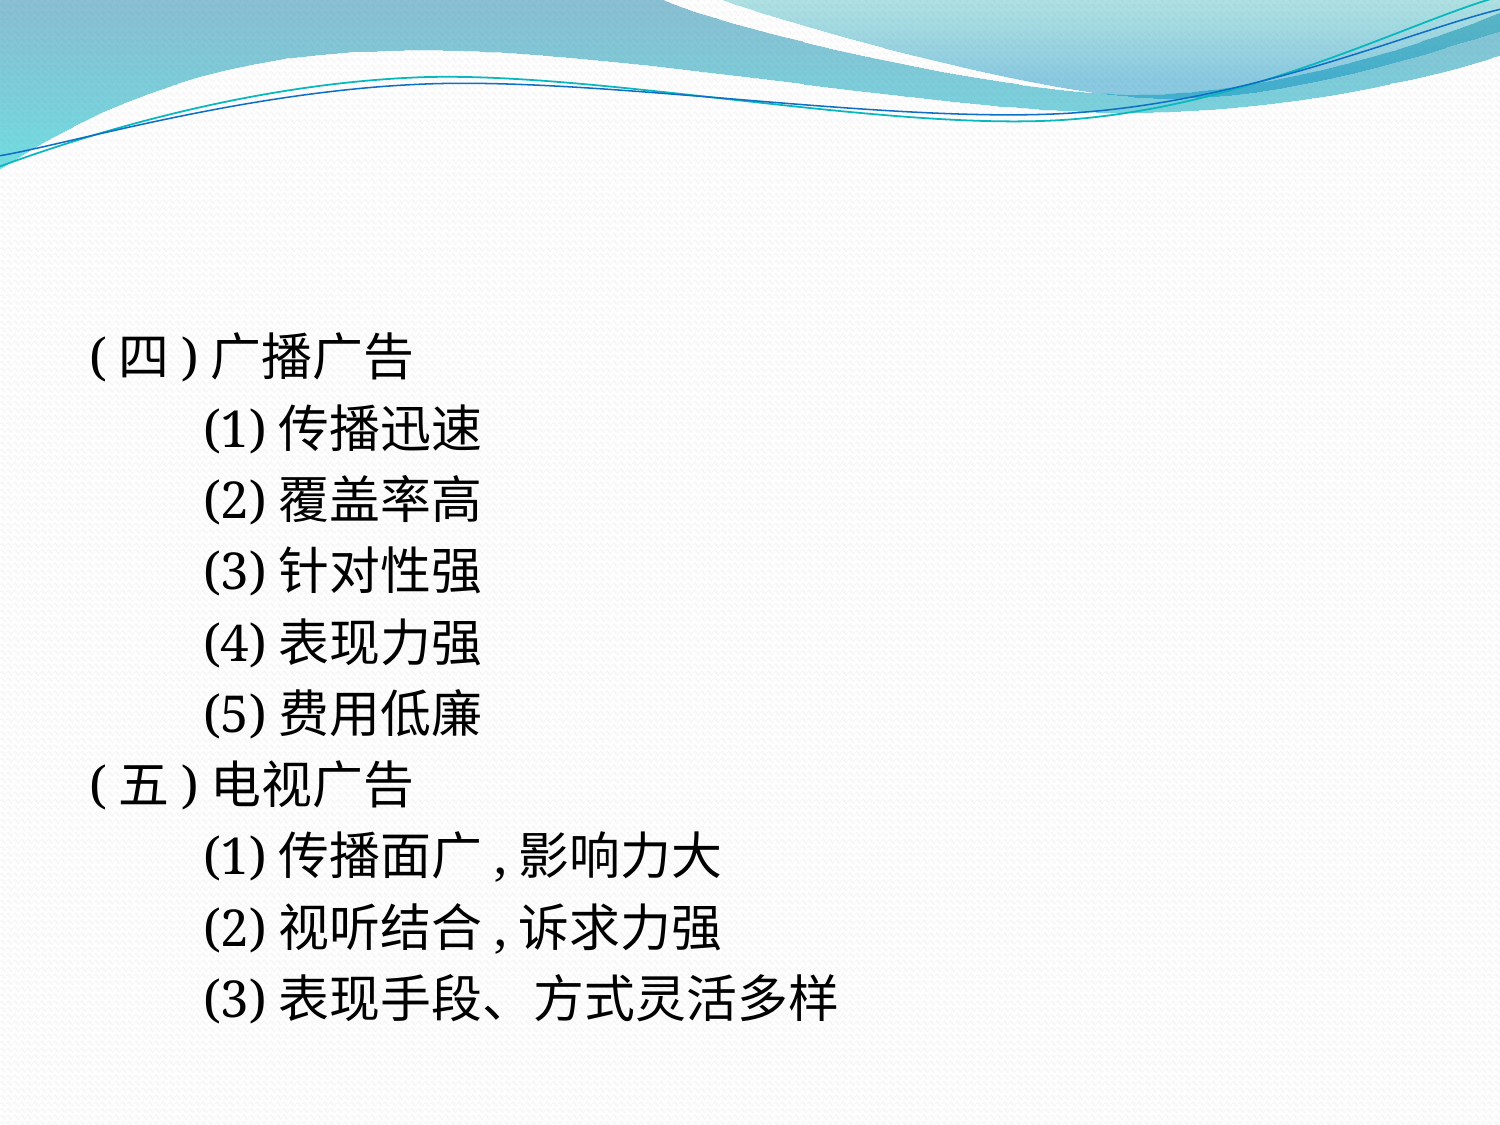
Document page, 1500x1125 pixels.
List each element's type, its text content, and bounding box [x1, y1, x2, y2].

list (四)广播广告 (1)传播迅速 (2)覆盖率高 (3)针对性强 (4)表现力强 (5)费用低廉 (五)电视广告 (1)传播面广,影响力大 (2)视听结合,诉求力强 (3)表现手段、方式灵活多样 [75, 317, 1425, 1038]
